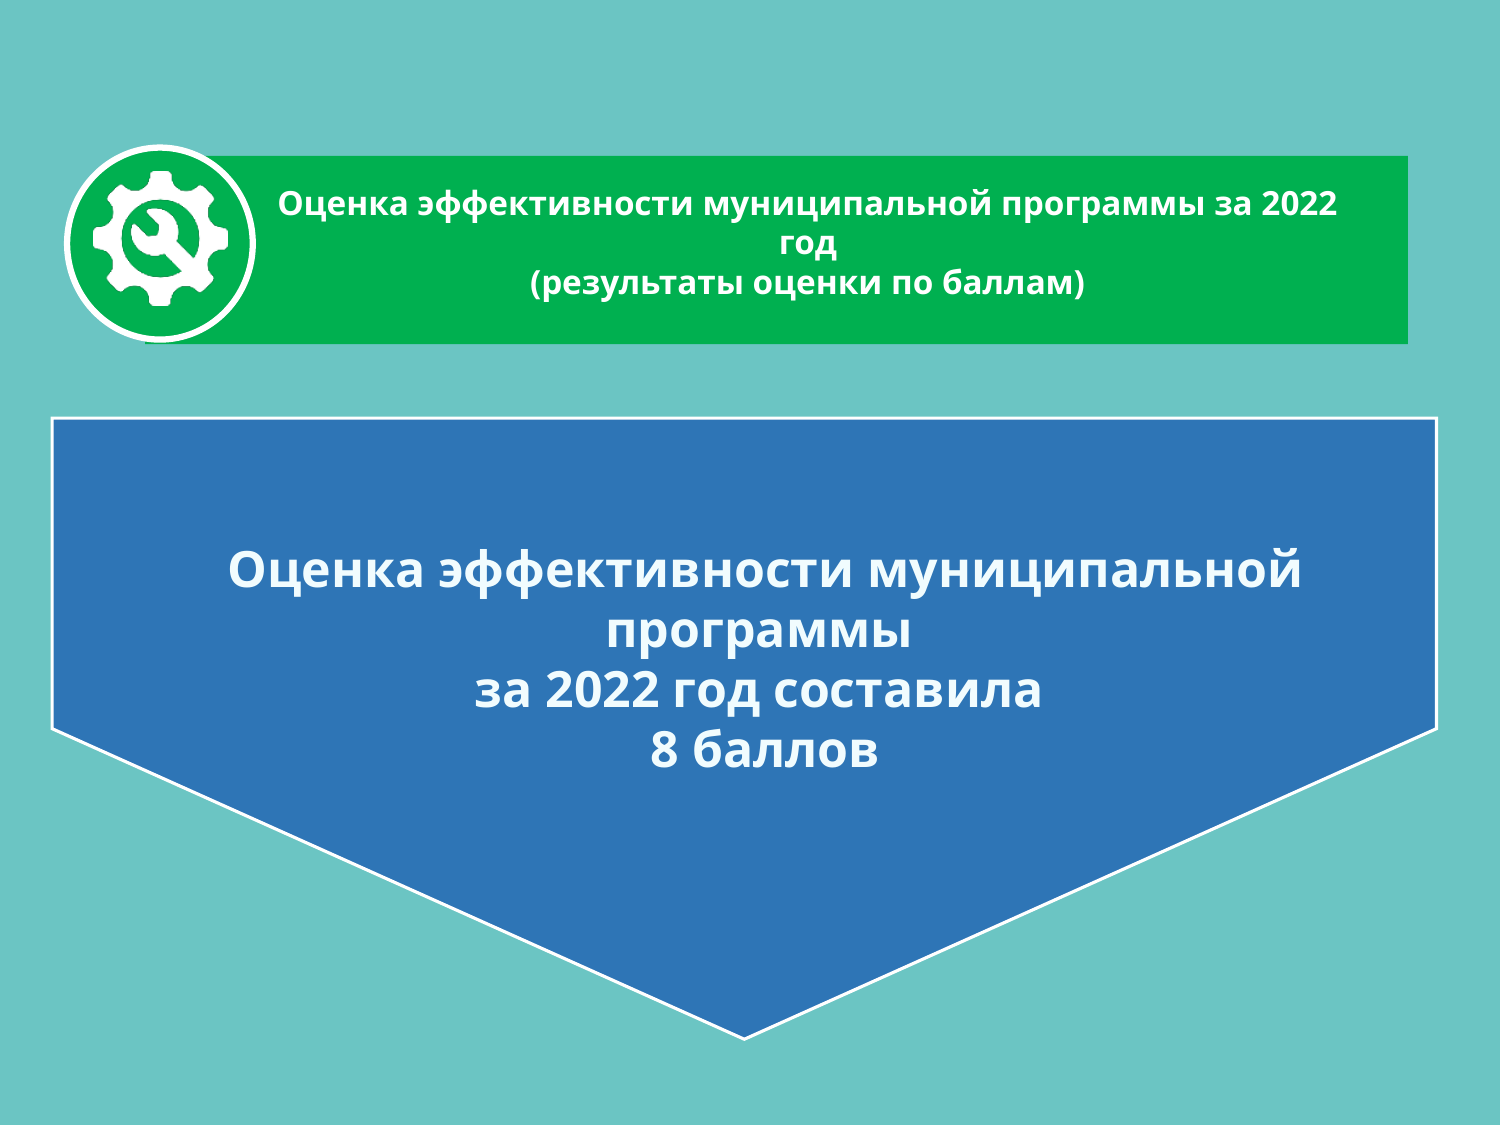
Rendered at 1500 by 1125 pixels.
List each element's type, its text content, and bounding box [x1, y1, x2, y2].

text_box [144, 155, 1409, 345]
text_box [97, 146, 223, 171]
text_box [50, 416, 1439, 747]
text_box Оценка эффективности муниципальной программы за 2022 год (результаты оценки по баллам) [252, 174, 1364, 309]
text_box [57, 271, 508, 366]
text_box [332, 856, 1157, 1041]
text_box Оценка эффективности муниципальной программы за 2022 год составила 8 баллов [88, 459, 1432, 856]
picture [93, 171, 228, 306]
text_box [66, 175, 252, 341]
